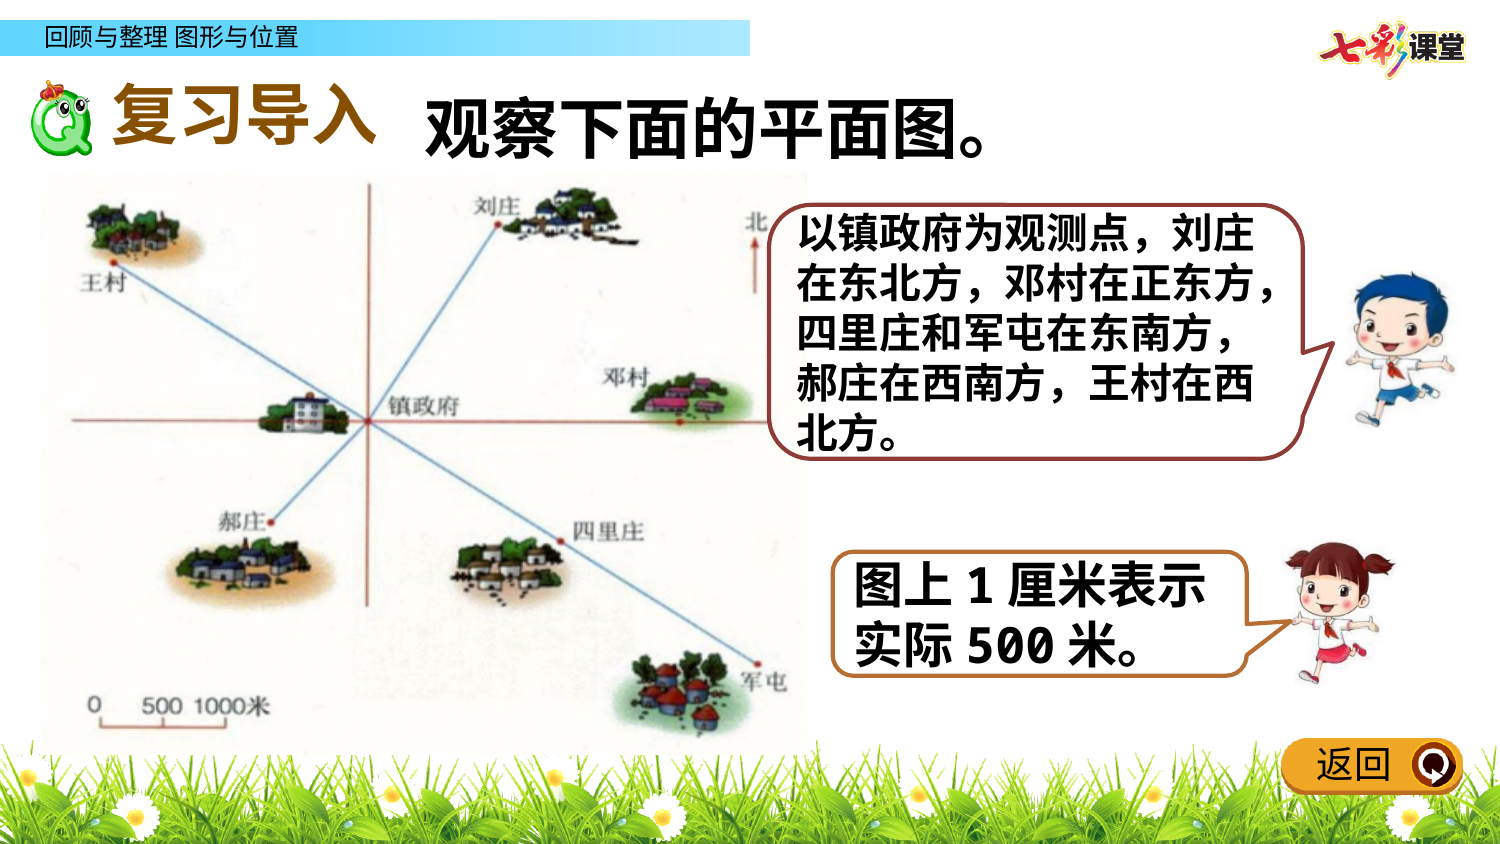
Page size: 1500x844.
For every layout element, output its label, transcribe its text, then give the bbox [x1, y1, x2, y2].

text_box 图上1厘米表示实际500米。 [830, 549, 1276, 678]
text_box 复习导入 [100, 67, 404, 159]
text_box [1281, 733, 1464, 795]
picture [0, 173, 1500, 844]
picture [1316, 20, 1468, 80]
picture [31, 80, 92, 156]
text_box 以镇政府为观测点，刘庄在东北方，邓村在正东方，四里庄和军屯在东南方，郝庄在西南方，王村在西北方。 [811, 202, 1335, 461]
picture [1281, 539, 1397, 688]
text_box 观察下面的平面图。 [410, 79, 1128, 174]
picture [1343, 270, 1459, 430]
